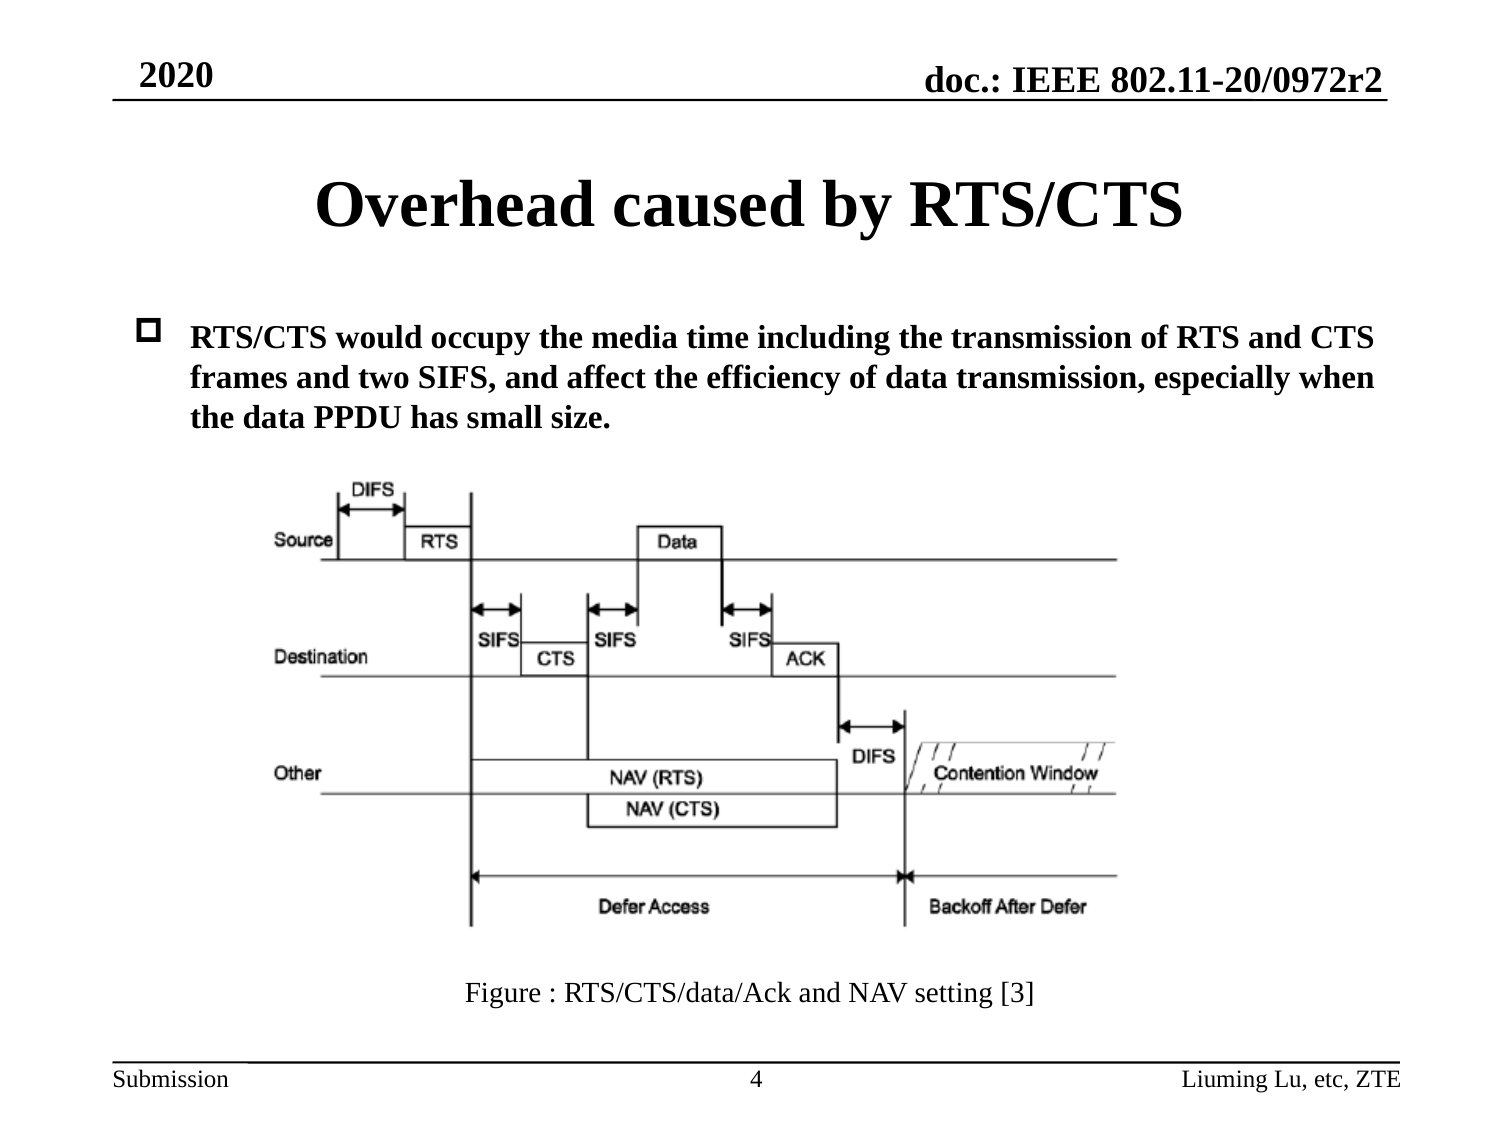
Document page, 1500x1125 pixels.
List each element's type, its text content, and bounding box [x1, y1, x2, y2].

list RTS/CTS would occupy the media time including the transmission of RTS and CTS frames and two SIFS, and affect the efficiency of data transmission, especially when the data PPDU has small size. [118, 307, 1394, 499]
slide_number 4 [741, 1061, 772, 1093]
text_box Figure : RTS/CTS/data/Ack and NAV setting [3] [442, 966, 1058, 1016]
picture [253, 468, 1151, 944]
footer Liuming Lu, etc, ZTE [1178, 1061, 1402, 1093]
title Overhead caused by RTS/CTS [112, 112, 1388, 288]
